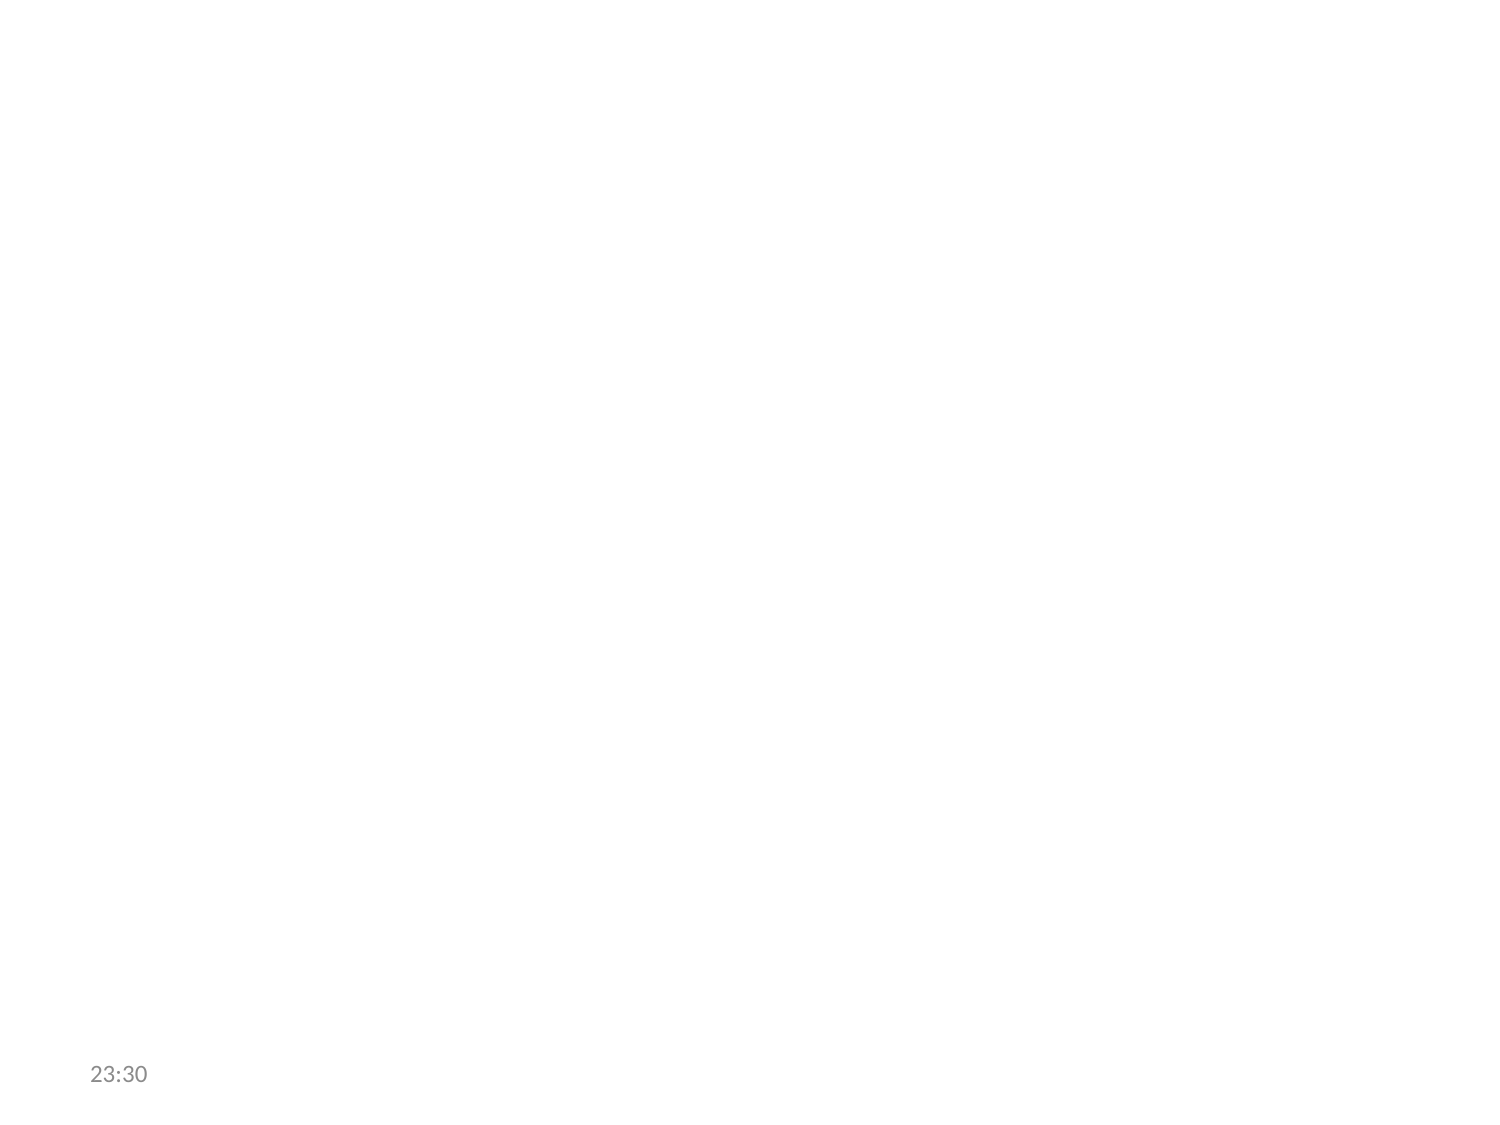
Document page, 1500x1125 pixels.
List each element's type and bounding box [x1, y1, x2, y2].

slide_number [75, 1042, 425, 1103]
